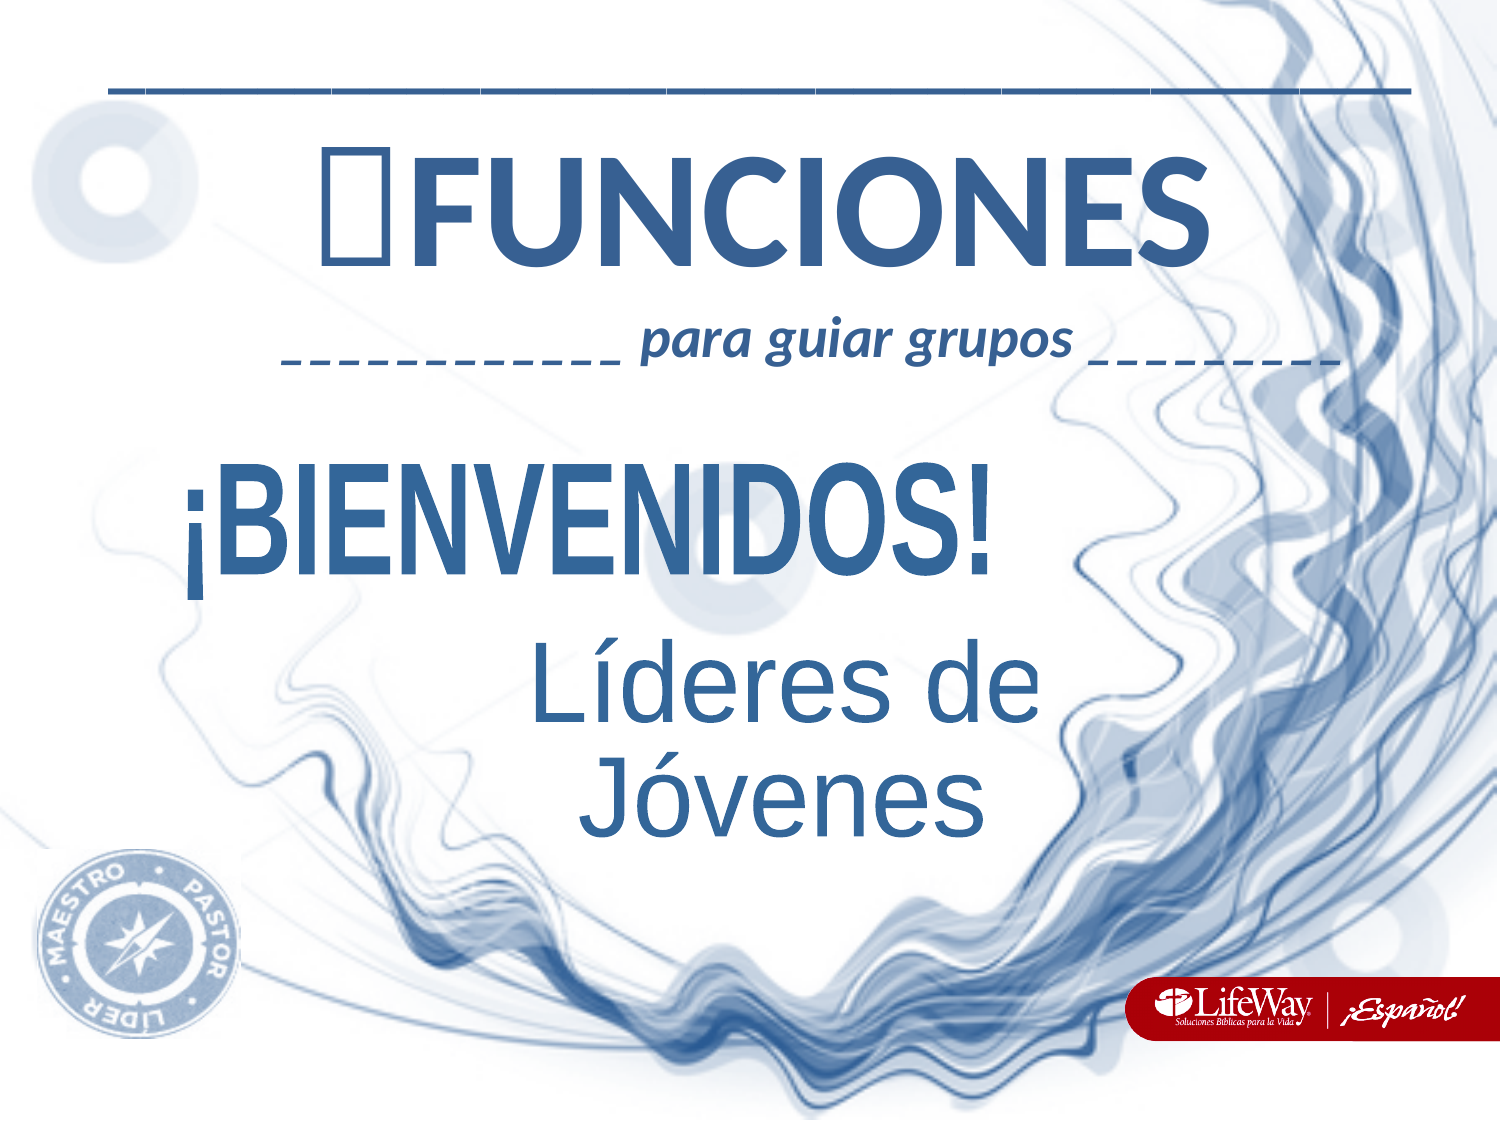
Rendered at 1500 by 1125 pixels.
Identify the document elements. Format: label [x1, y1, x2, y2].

picture [0, 0, 1497, 1120]
text_box [1124, 924, 1500, 1106]
